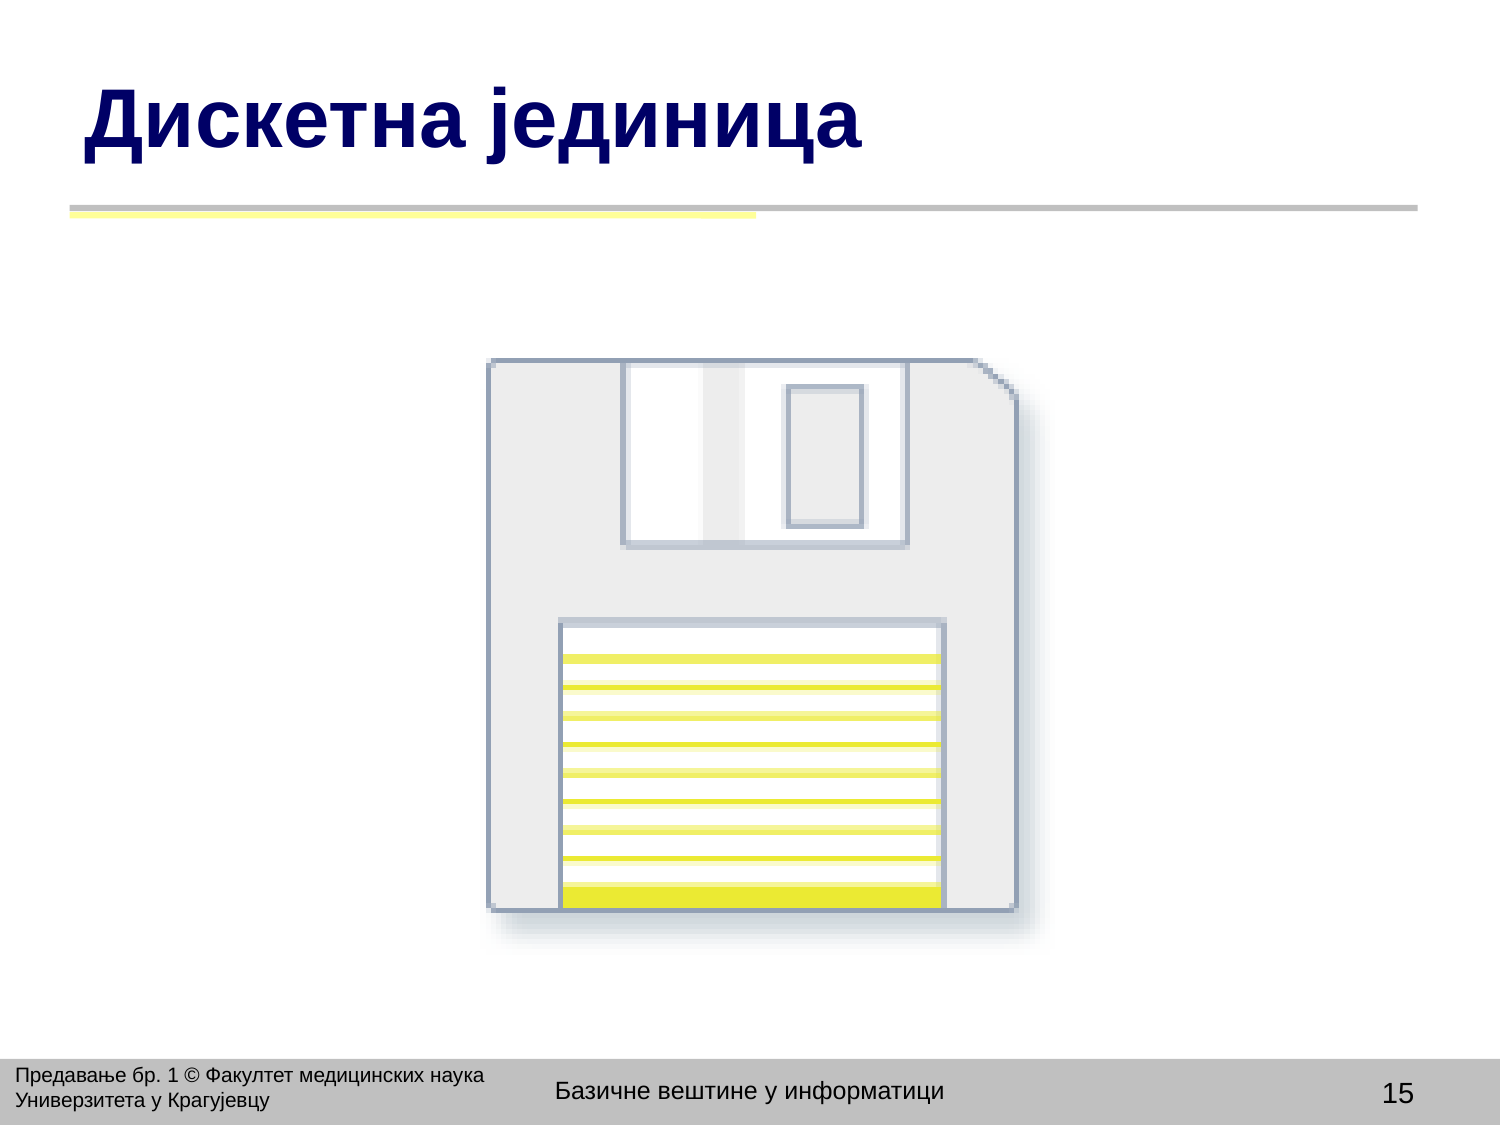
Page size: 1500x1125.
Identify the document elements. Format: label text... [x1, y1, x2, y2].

footer Базичне вештине у информатици [512, 1066, 988, 1125]
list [366, 260, 1145, 1007]
title Дискетна јединица [69, 19, 1426, 208]
slide_number 15 [1079, 1066, 1430, 1125]
slide_number Предавање бр. 1 © Факултет медицинских наука Универзитета у Крагујевцу [0, 1053, 599, 1108]
